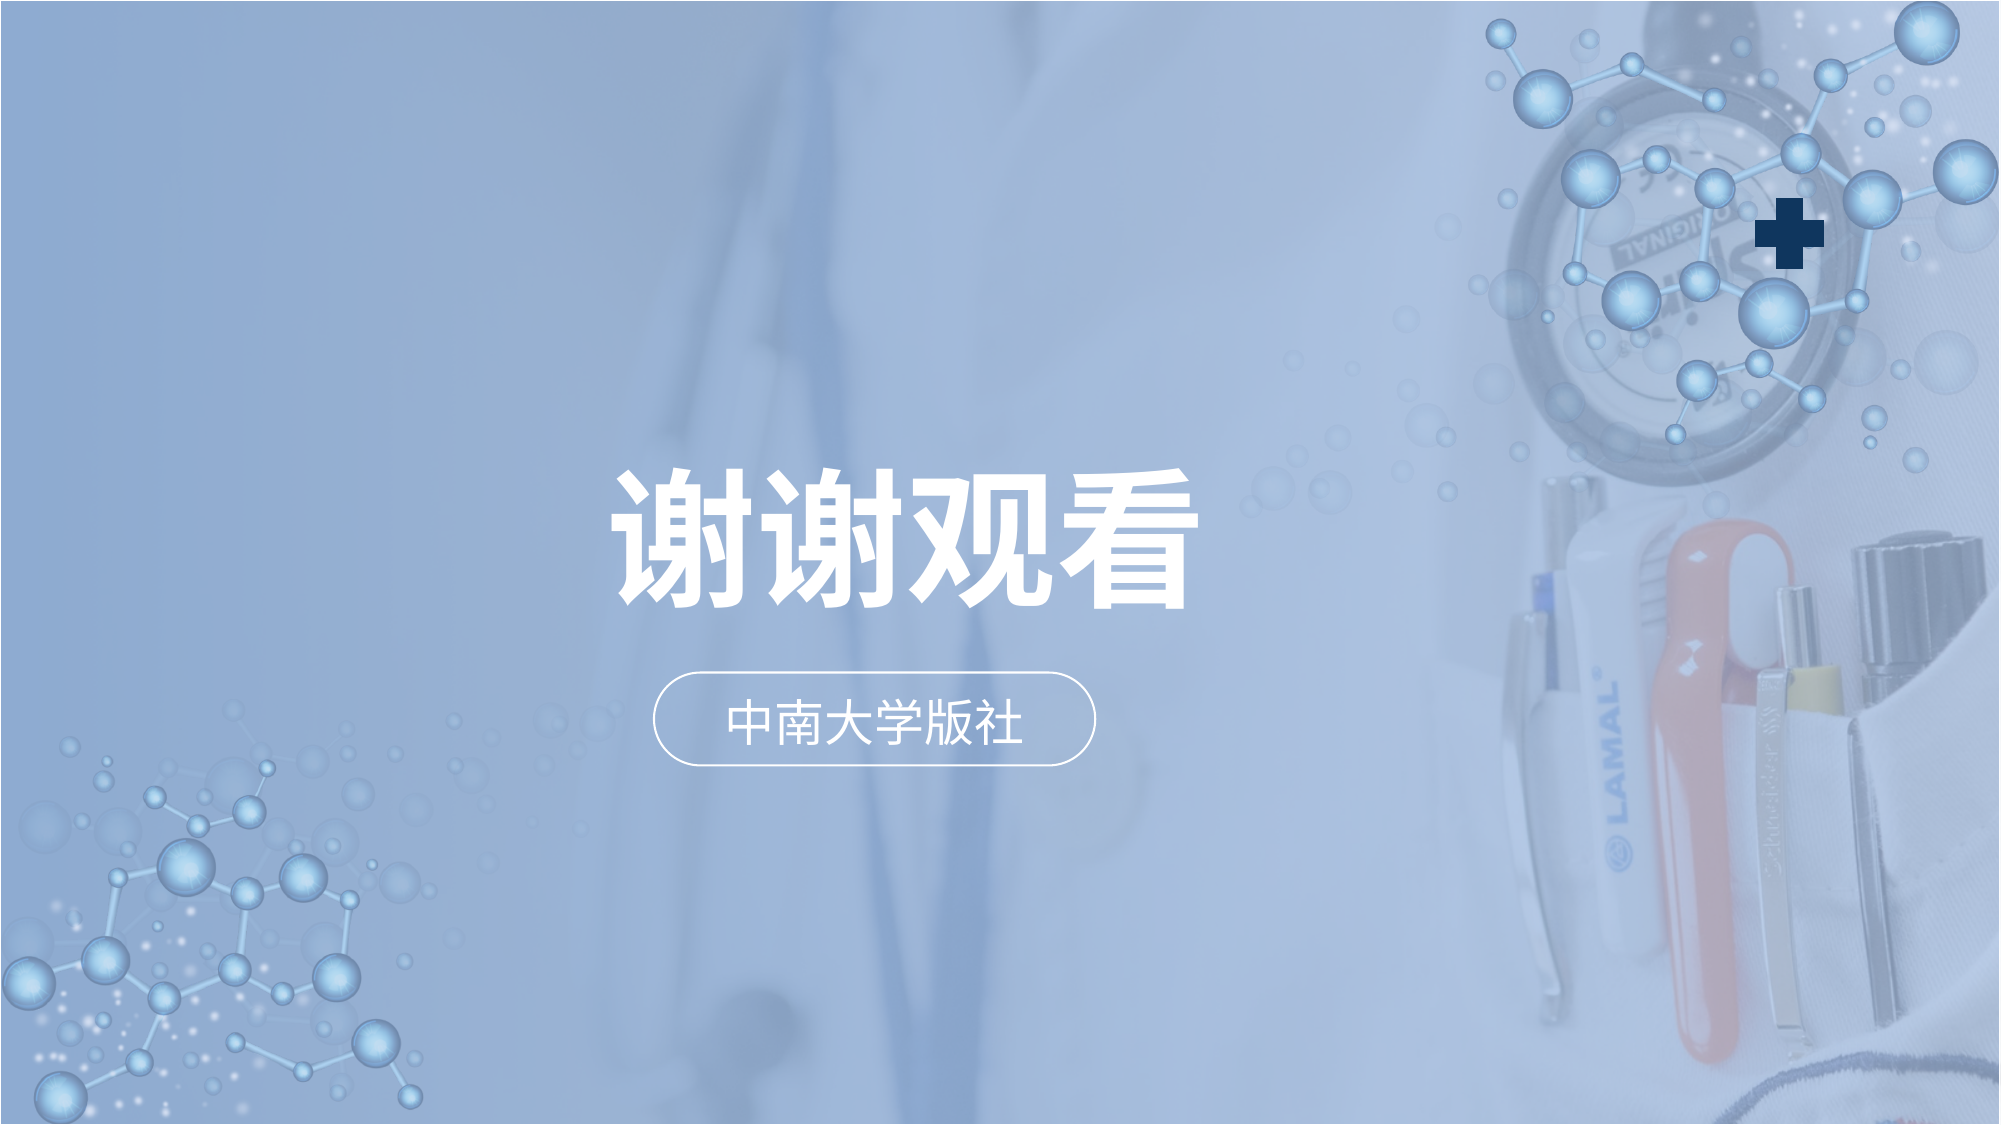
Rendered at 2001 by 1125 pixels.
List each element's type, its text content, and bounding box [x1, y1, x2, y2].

text_box 谢谢观看 [391, 347, 1422, 633]
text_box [653, 672, 1096, 766]
